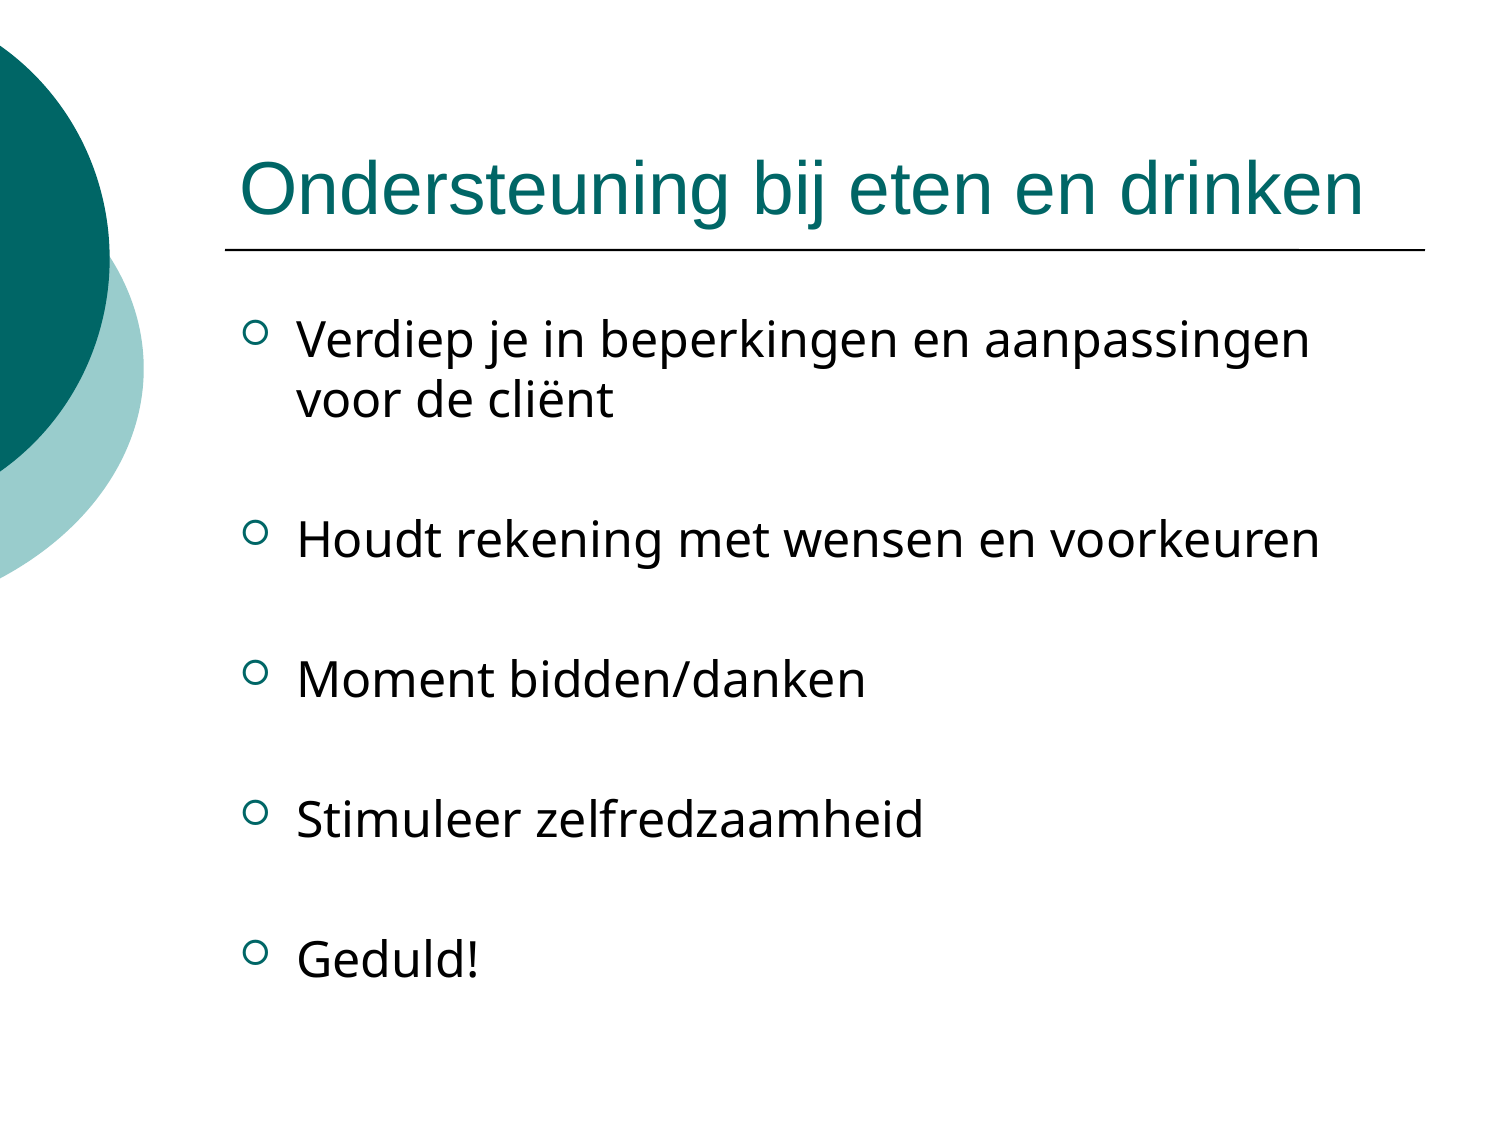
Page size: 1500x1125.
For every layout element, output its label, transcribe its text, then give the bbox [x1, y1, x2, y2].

list Verdiep je in beperkingen en aanpassingen voor de cliënt Houdt rekening met wensen en voorkeuren Moment bidden/danken Stimuleer zelfredzaamheid Geduld! [224, 299, 1425, 1035]
title Ondersteuning bij eten en drinken [224, 49, 1425, 237]
